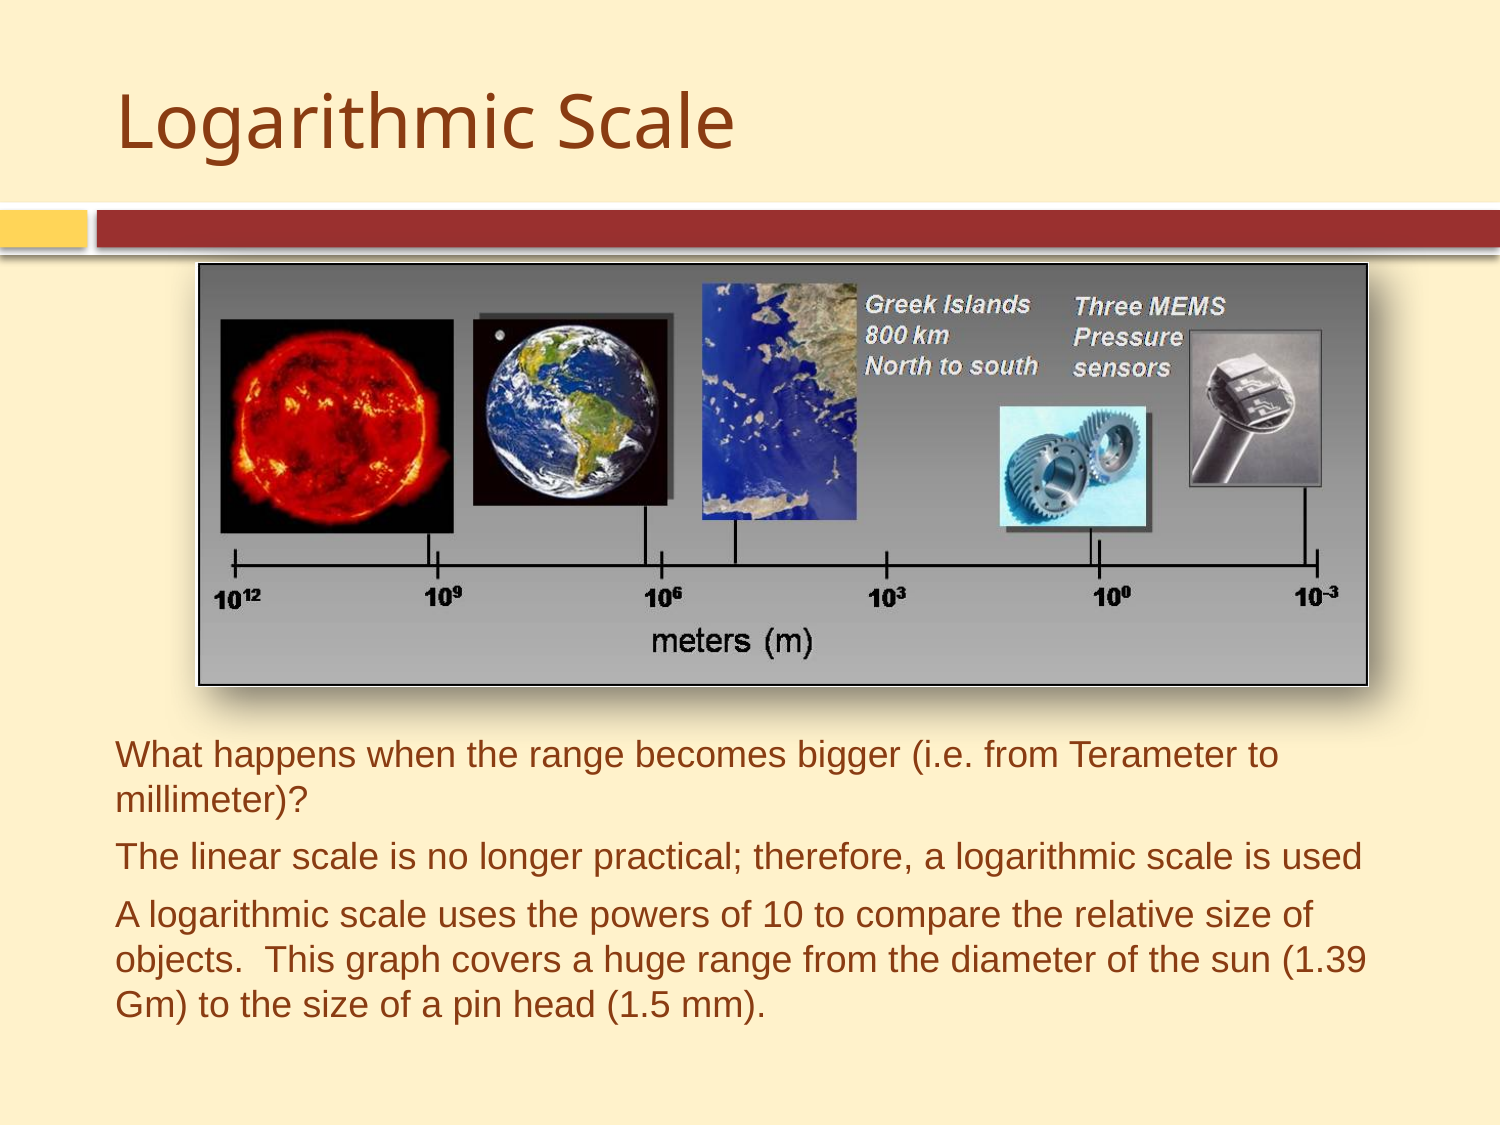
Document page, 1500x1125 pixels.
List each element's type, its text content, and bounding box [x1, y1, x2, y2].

title Logarithmic Scale [100, 37, 1438, 200]
picture [195, 262, 1369, 687]
list What happens when the range becomes bigger (i.e. from Terameter to millimeter)? The linear scale is no longer practical; therefore, a logarithmic scale is used A logarithmic scale uses the powers of 10 to compare the relative size of objects. This graph covers a huge range from the diameter of the sun (1.39 Gm) to the size of a pin head (1.5 mm). [100, 722, 1438, 1060]
